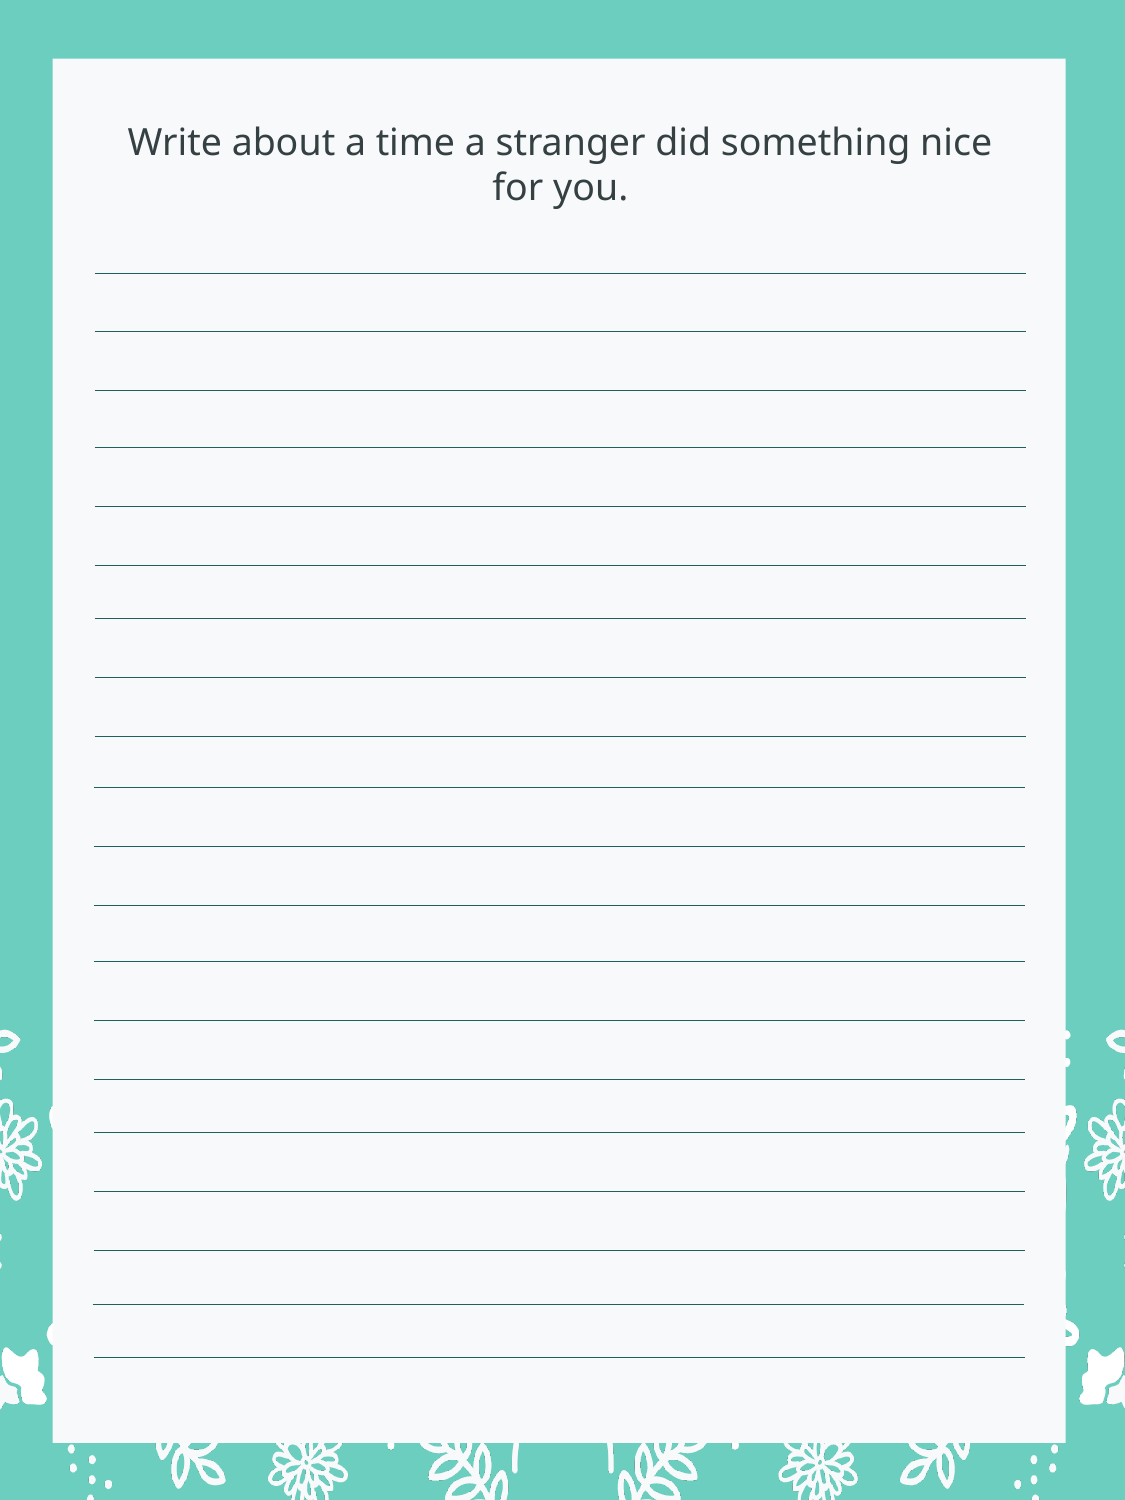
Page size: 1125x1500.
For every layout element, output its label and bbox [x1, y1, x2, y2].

text_box [0, 0, 1125, 977]
picture [0, 977, 1125, 1500]
text_box [52, 58, 1066, 1443]
